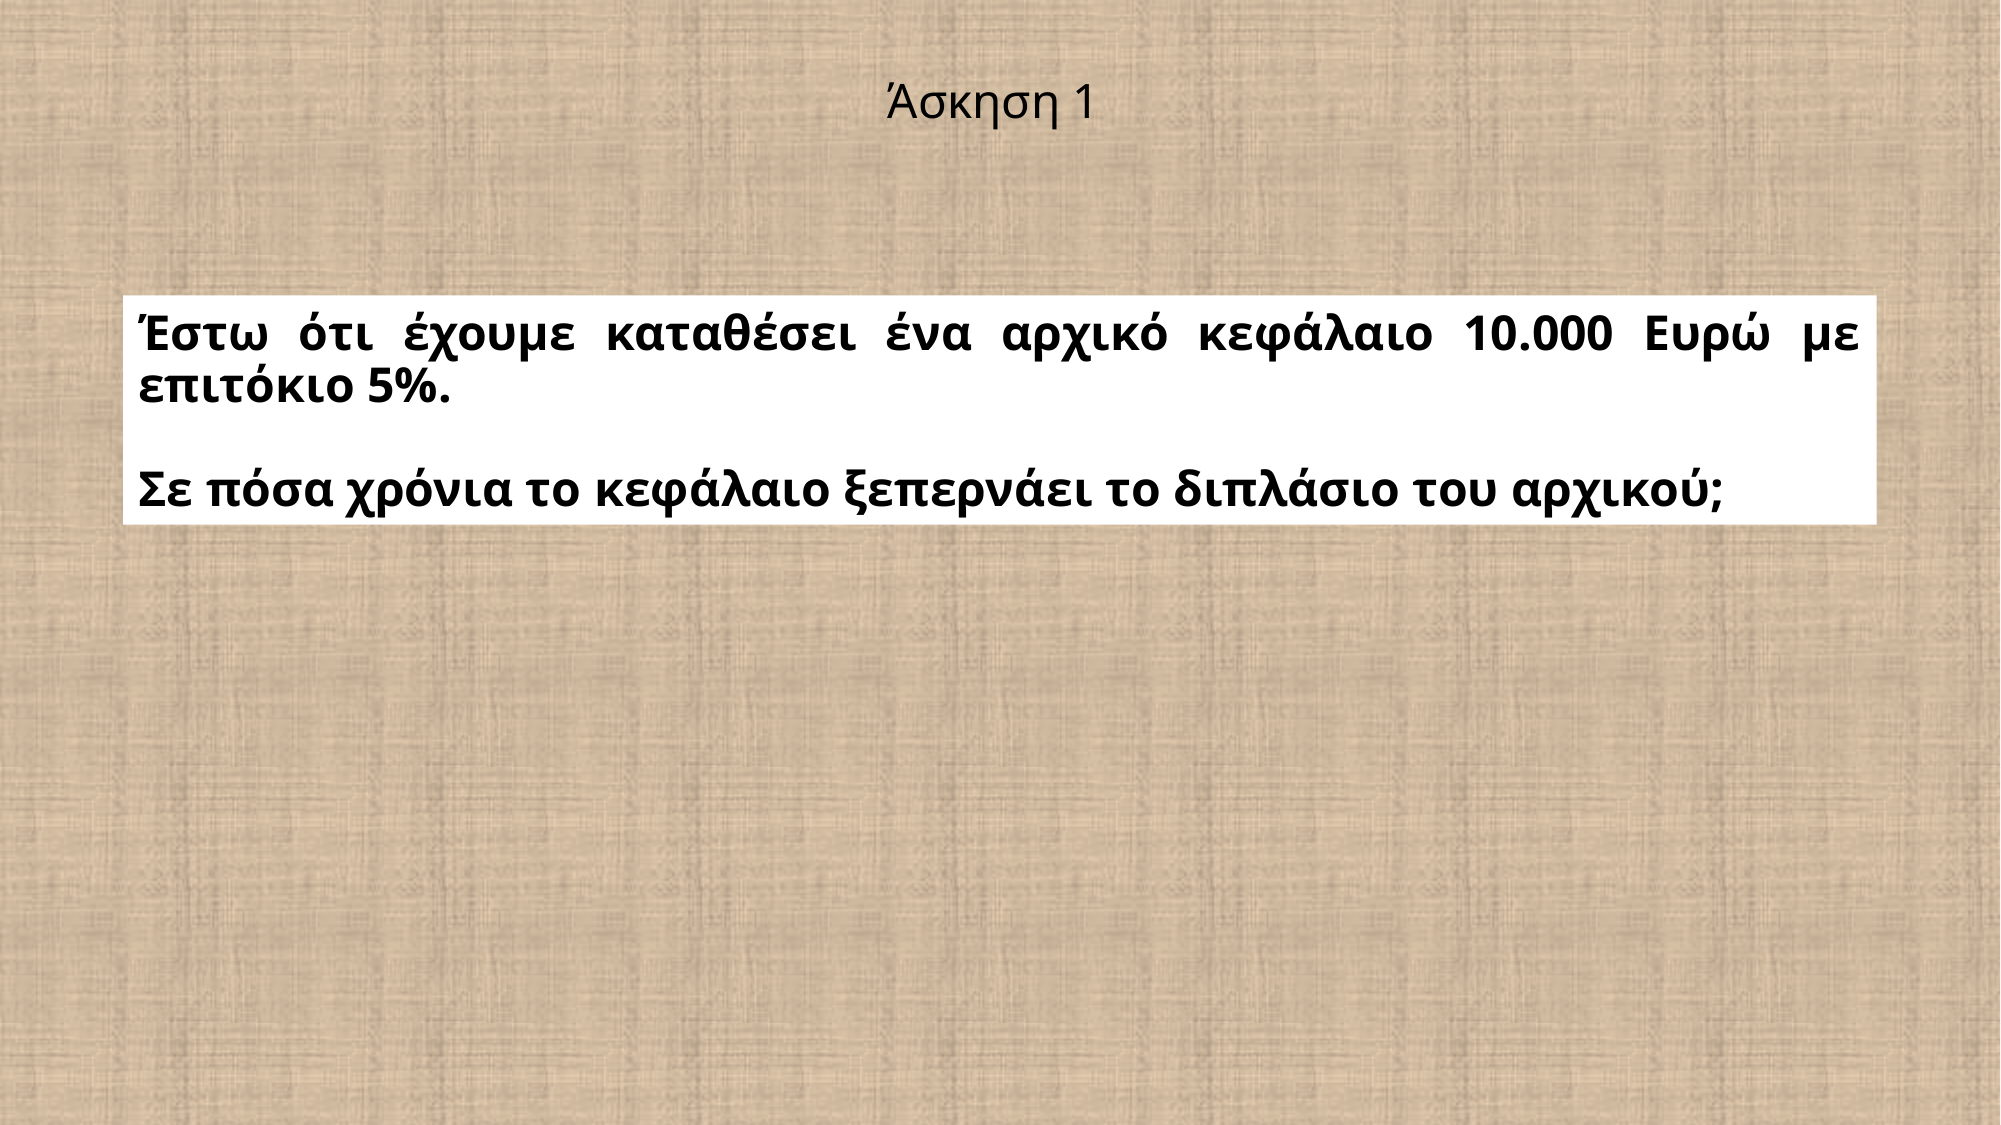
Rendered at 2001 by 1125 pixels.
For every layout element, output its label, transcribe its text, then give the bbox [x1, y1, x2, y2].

text_box Έστω ότι έχουμε καταθέσει ένα αρχικό κεφάλαιο 10.000 Ευρώ με επιτόκιο 5%. Σε πόσα χρόνια το κεφάλαιο ξεπερνάει το διπλάσιο του αρχικού; [123, 295, 1877, 525]
title Άσκηση 1 [249, 16, 1750, 137]
